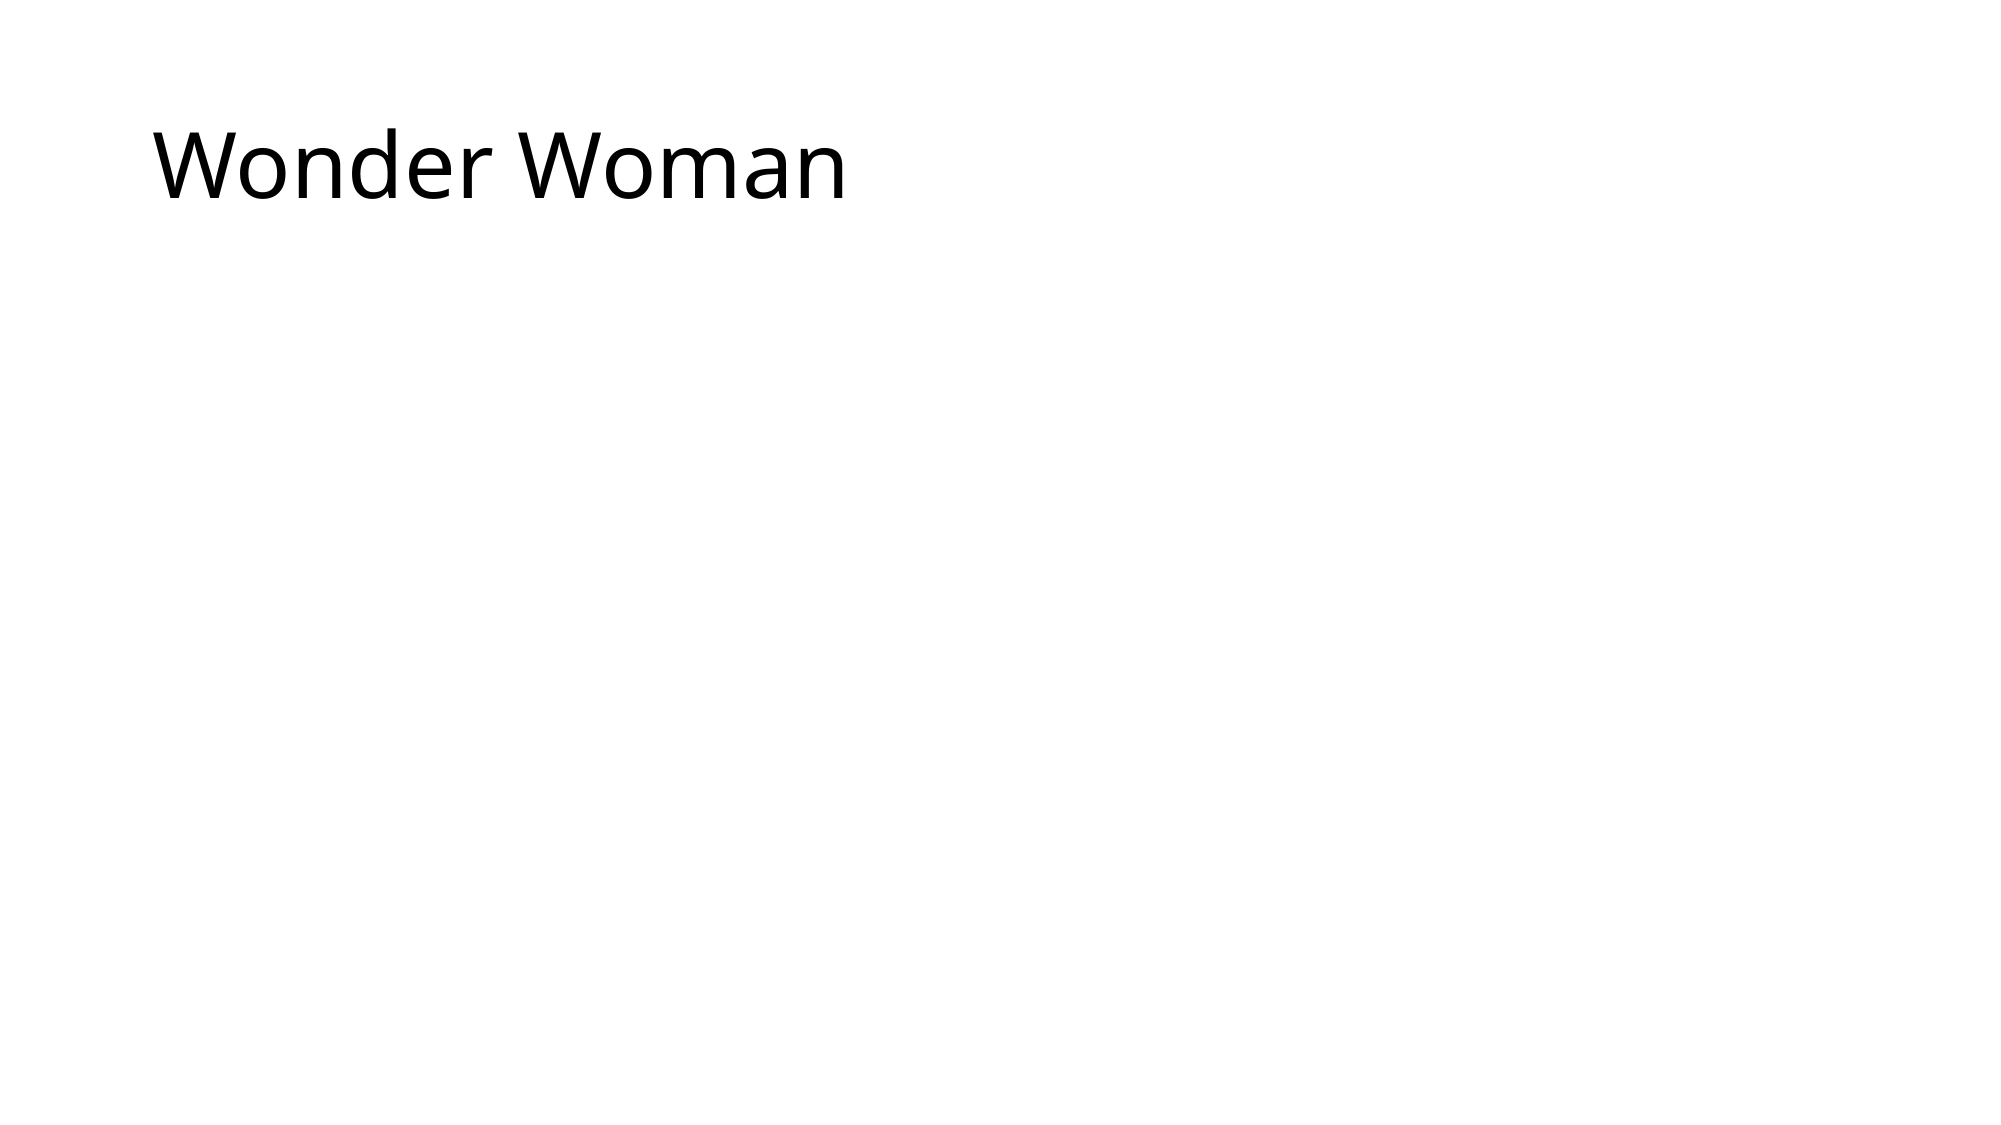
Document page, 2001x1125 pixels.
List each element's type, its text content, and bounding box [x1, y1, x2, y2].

title Wonder Woman [137, 59, 1863, 278]
